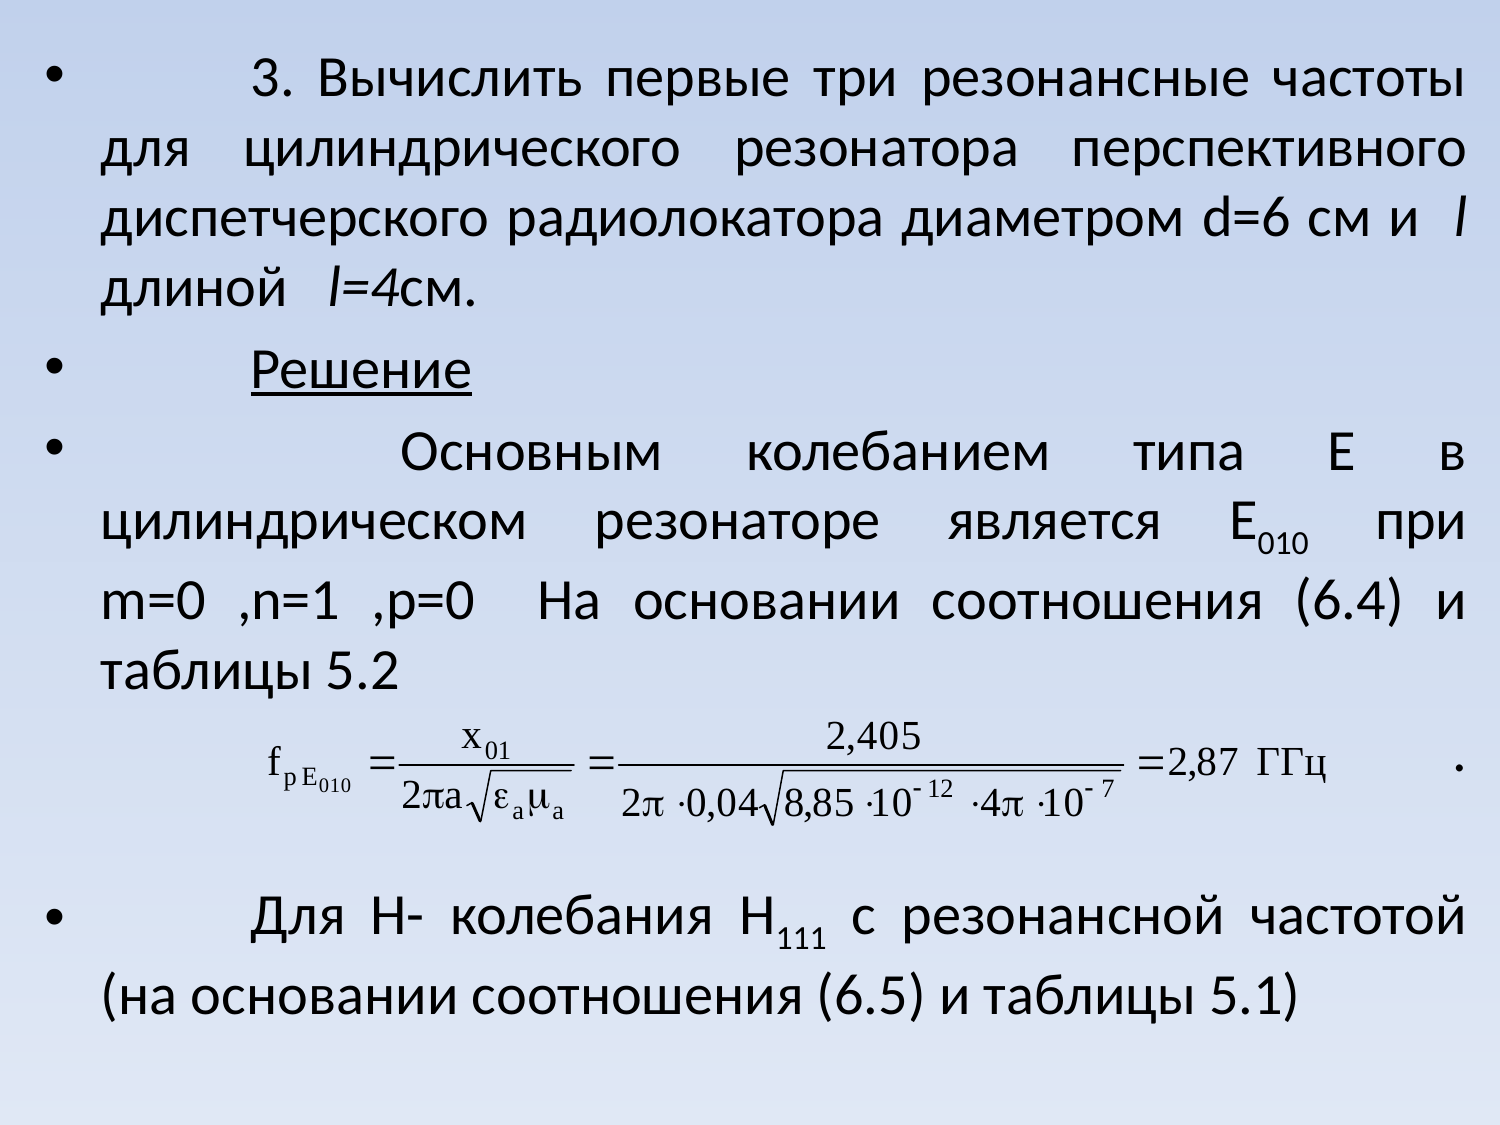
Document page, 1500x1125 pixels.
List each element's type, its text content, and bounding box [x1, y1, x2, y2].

list 3. Вычислить первые три резонансные частоты для цилиндрического резонатора перспективного диспетчерского радиолокатора диаметром d=6 см и l длиной l=4см. Решение Основным колебанием типа Е в цилиндрическом резонаторе является E010 при m=0 ,n=1 ,p=0 На основании соотношения (6.4) и таблицы 5.2 . Для Н- колебания H111 с резонансной частотой (на основании соотношения (6.5) и таблицы 5.1) [29, 30, 1483, 1094]
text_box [262, 703, 1331, 835]
